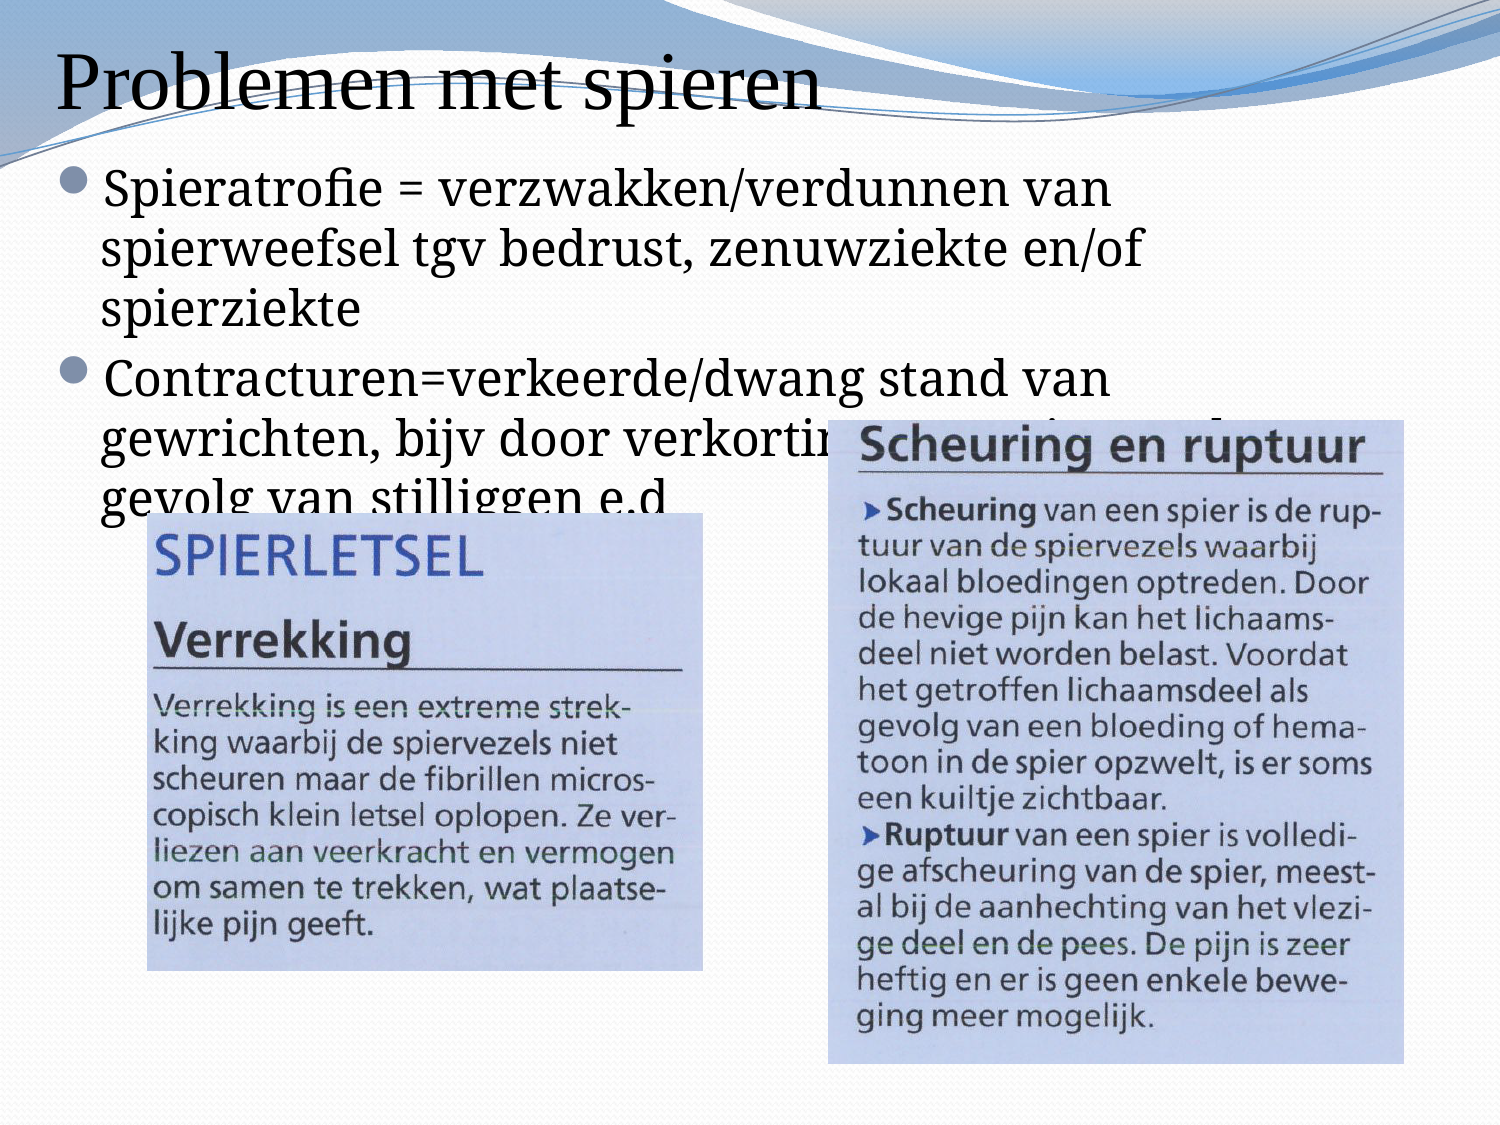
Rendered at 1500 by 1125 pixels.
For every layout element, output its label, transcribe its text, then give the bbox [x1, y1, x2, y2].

list Spieratrofie = verzwakken/verdunnen van spierweefsel tgv bedrust, zenuwziekte en/of spierziekte Contracturen=verkeerde/dwang stand van gewrichten, bijv door verkorting van spieren als gevolg van stilliggen e.d [41, 148, 1392, 664]
picture [147, 513, 704, 971]
text_box Problemen met spieren [41, 19, 1117, 134]
picture [828, 420, 1404, 1064]
